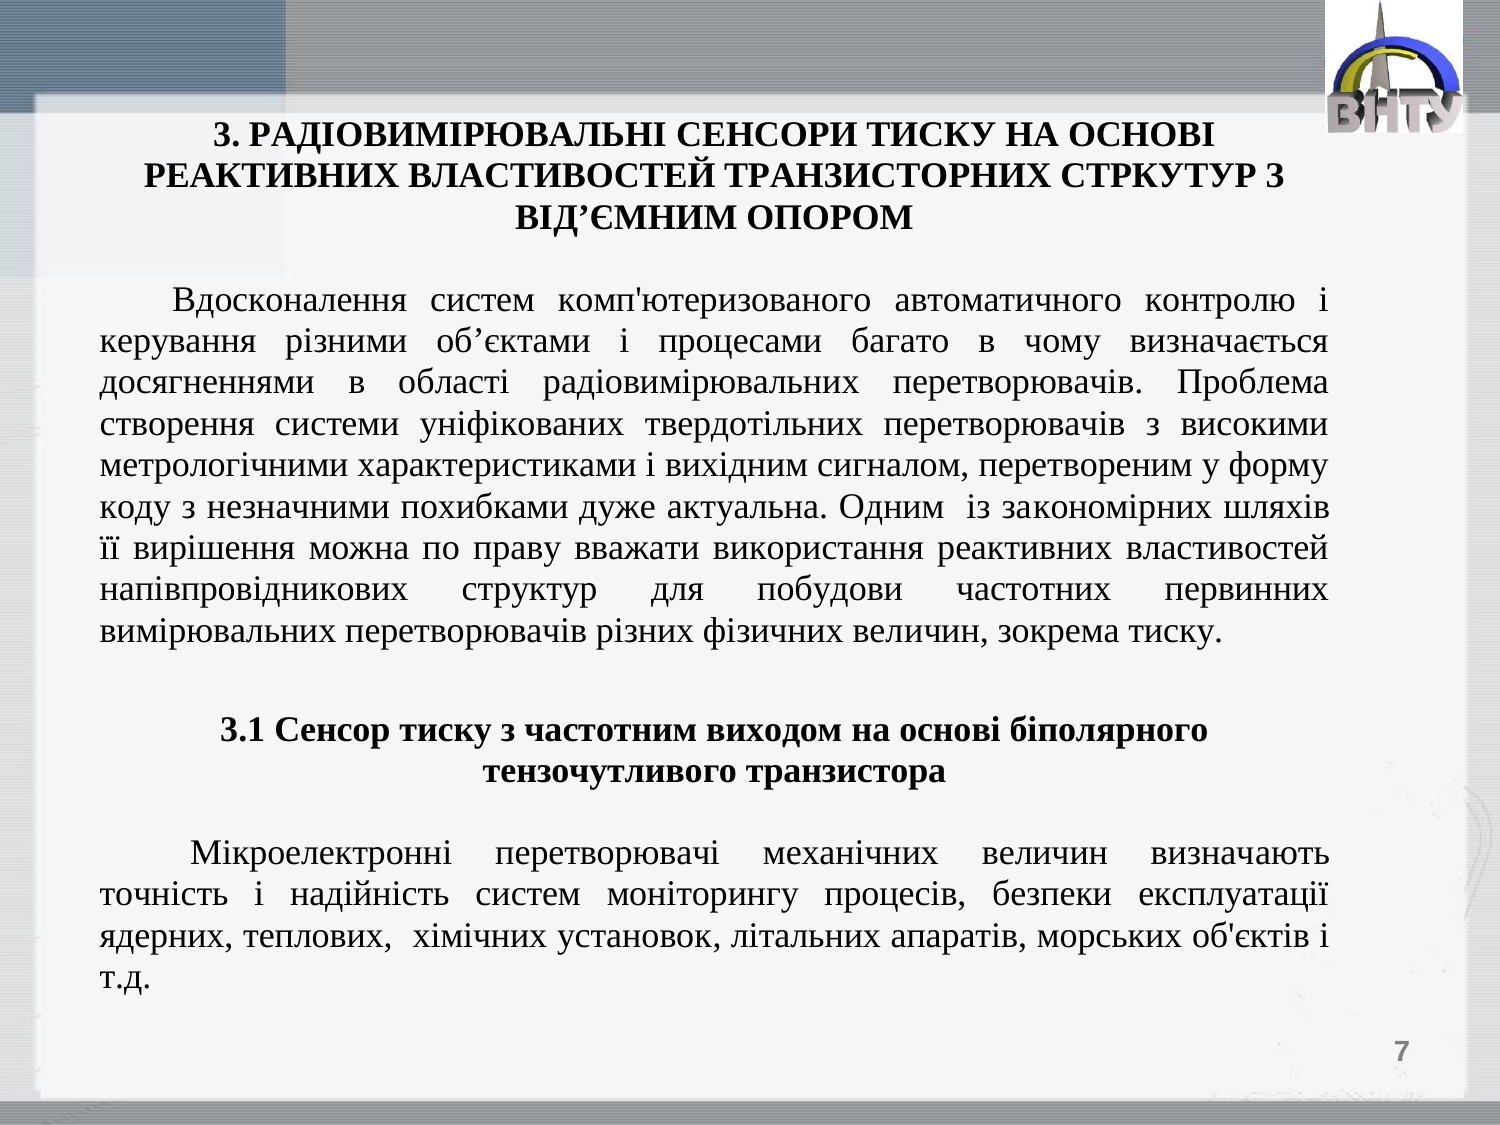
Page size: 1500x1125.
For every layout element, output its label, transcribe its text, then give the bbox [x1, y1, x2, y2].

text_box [99, 112, 1333, 1027]
slide_number 7 [1074, 1024, 1426, 1103]
picture [0, 0, 1500, 1125]
